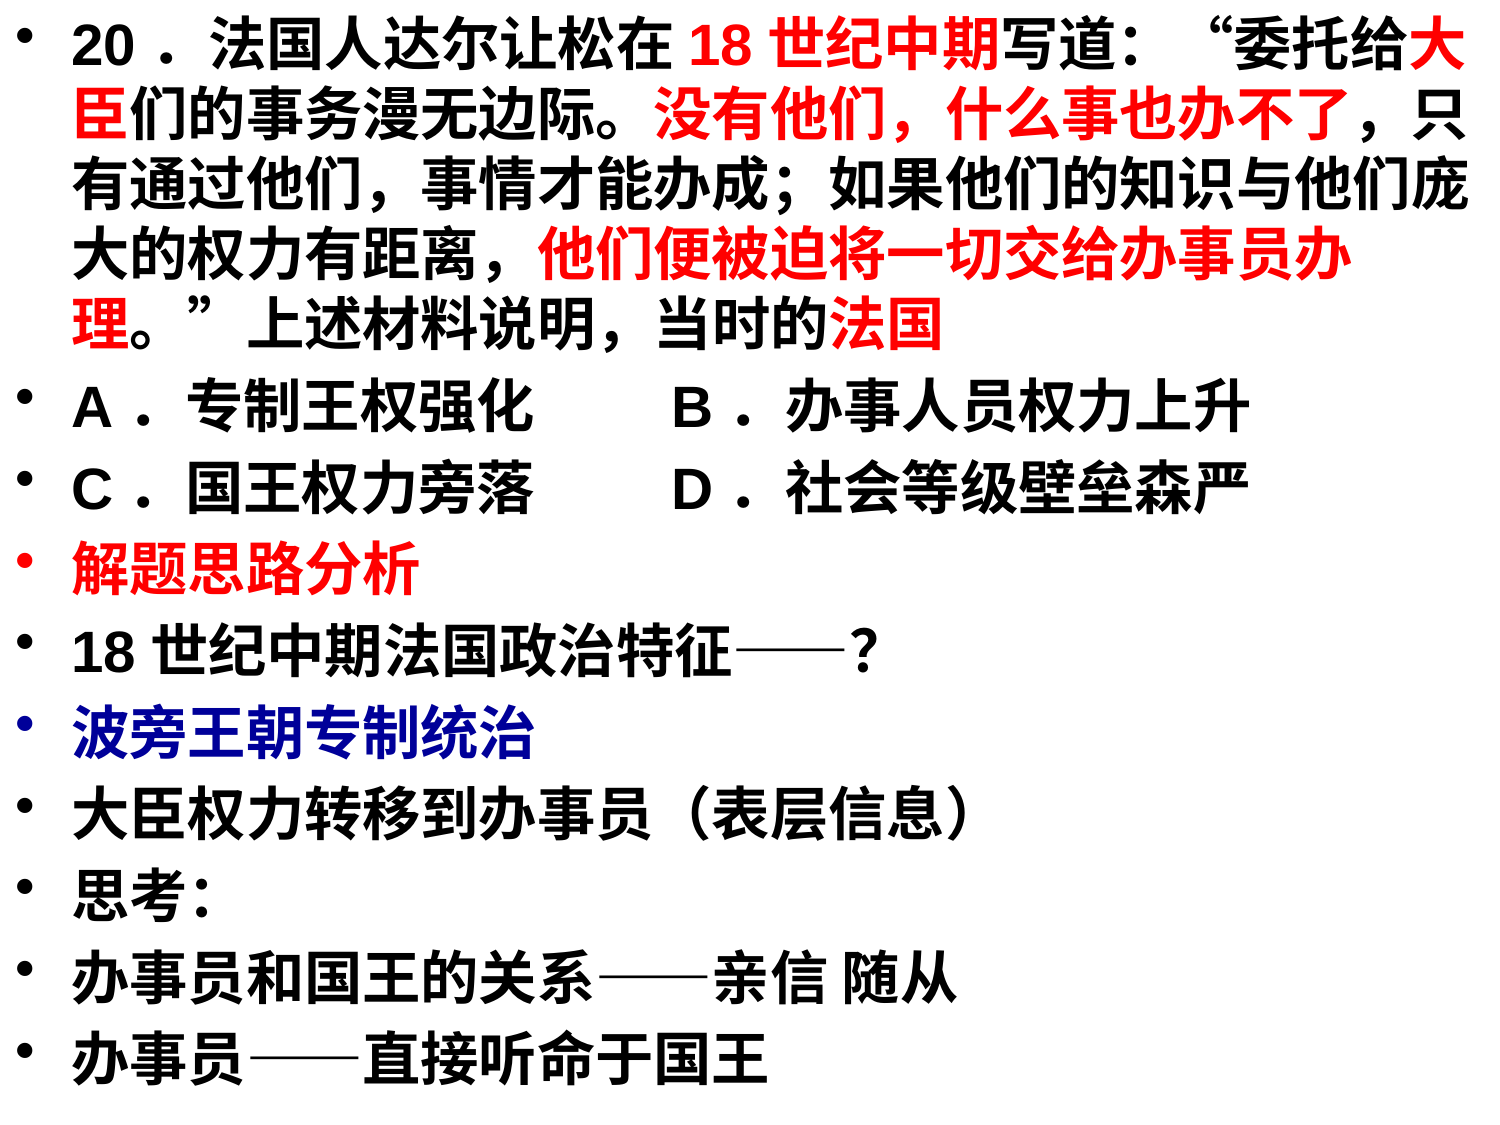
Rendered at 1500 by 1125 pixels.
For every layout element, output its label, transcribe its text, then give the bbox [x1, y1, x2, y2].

list 20．法国人达尔让松在18世纪中期写道：“委托给大臣们的事务漫无边际。没有他们，什么事也办不了，只有通过他们，事情才能办成；如果他们的知识与他们庞大的权力有距离，他们便被迫将一切交给办事员办理。”上述材料说明，当时的法国 A．专制王权强化 B．办事人员权力上升 C．国王权力旁落 D．社会等级壁垒森严 解题思路分析 18世纪中期法国政治特征——？ 波旁王朝专制统治 大臣权力转移到办事员（表层信息） 思考： 办事员和国王的关系——亲信 随从 办事员——直接听命于国王 [0, 0, 1500, 1125]
